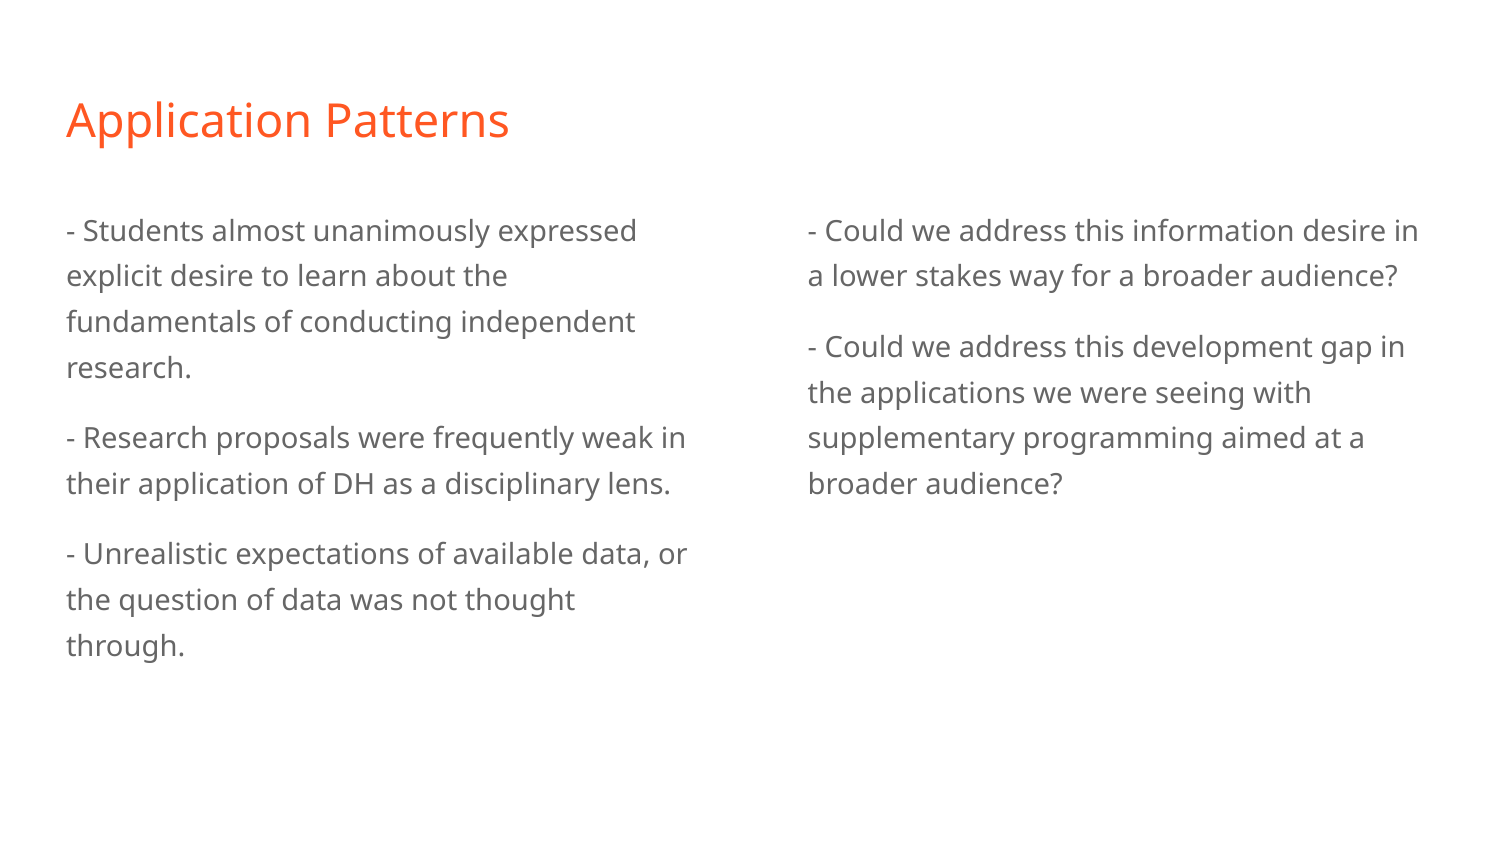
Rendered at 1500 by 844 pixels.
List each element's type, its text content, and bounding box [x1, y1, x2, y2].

list - Could we address this information desire in a lower stakes way for a broader audience? - Could we address this development gap in the applications we were seeing with supplementary programming aimed at a broader audience? [792, 189, 1449, 750]
title Application Patterns [51, 72, 1449, 167]
list - Students almost unanimously expressed explicit desire to learn about the fundamentals of conducting independent research. - Research proposals were frequently weak in their application of DH as a disciplinary lens. - Unrealistic expectations of available data, or the question of data was not thought through. [51, 189, 708, 750]
